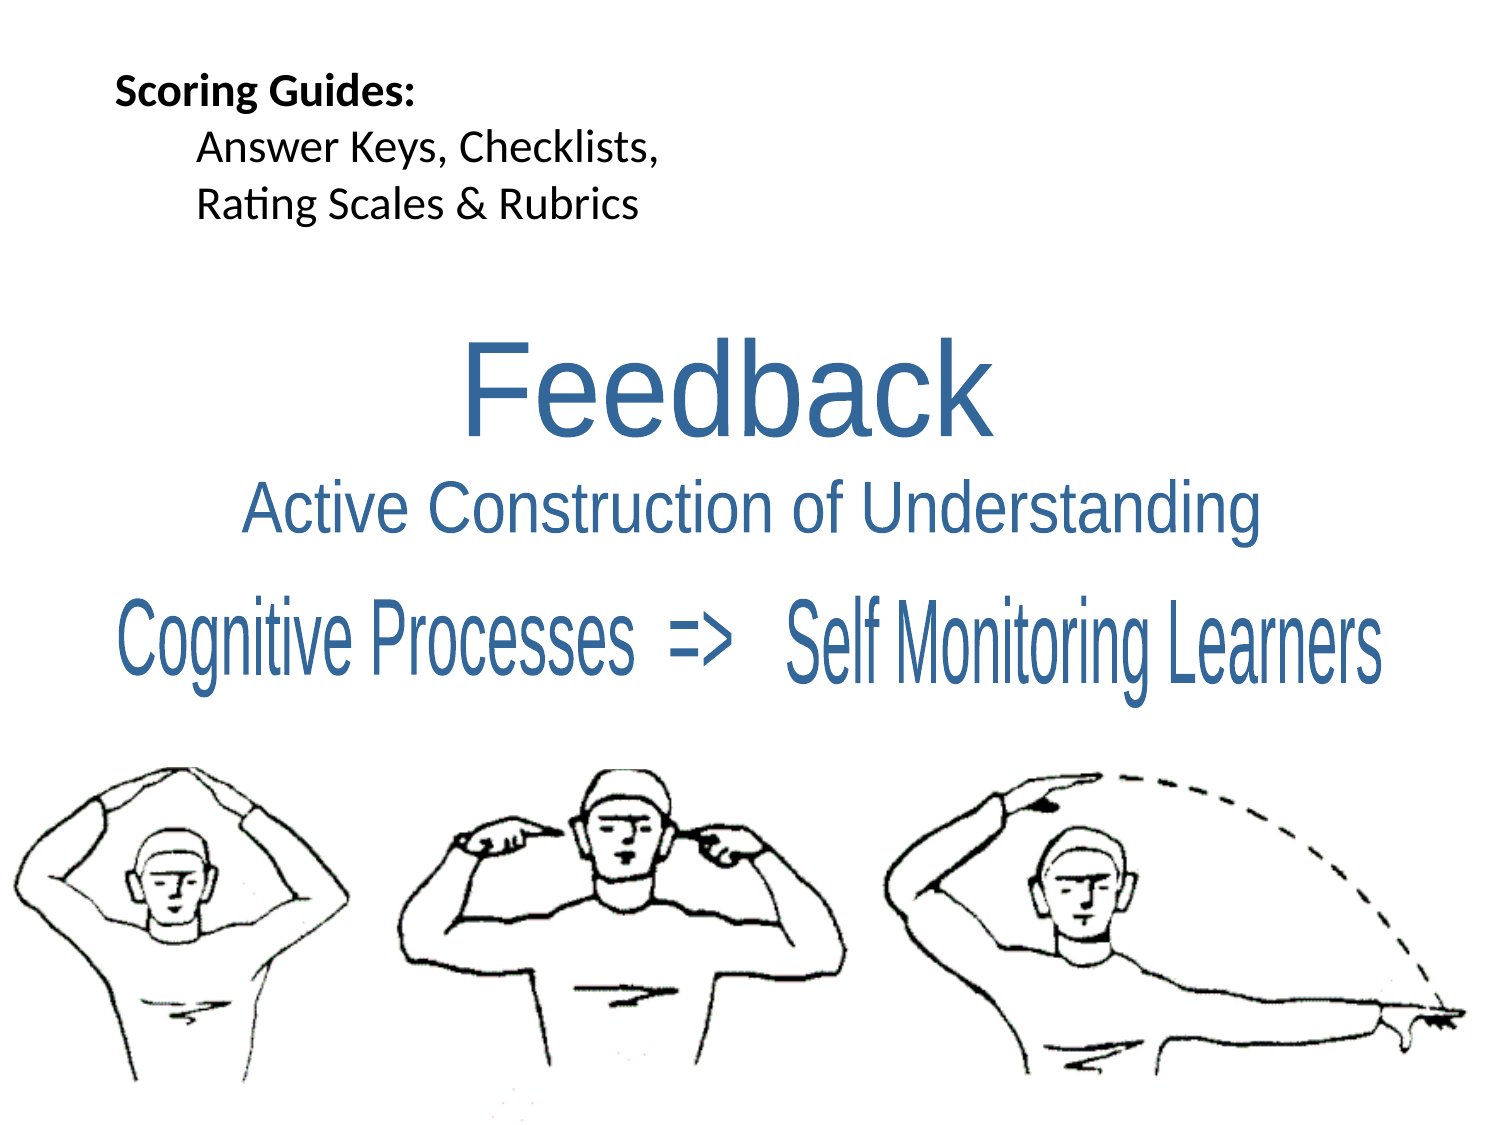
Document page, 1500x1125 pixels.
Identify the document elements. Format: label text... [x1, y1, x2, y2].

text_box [0, 767, 1500, 1125]
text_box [118, 478, 1382, 709]
title Scoring Guides: Answer Keys, Checklists, Rating Scales & Rubrics [99, 50, 1382, 238]
